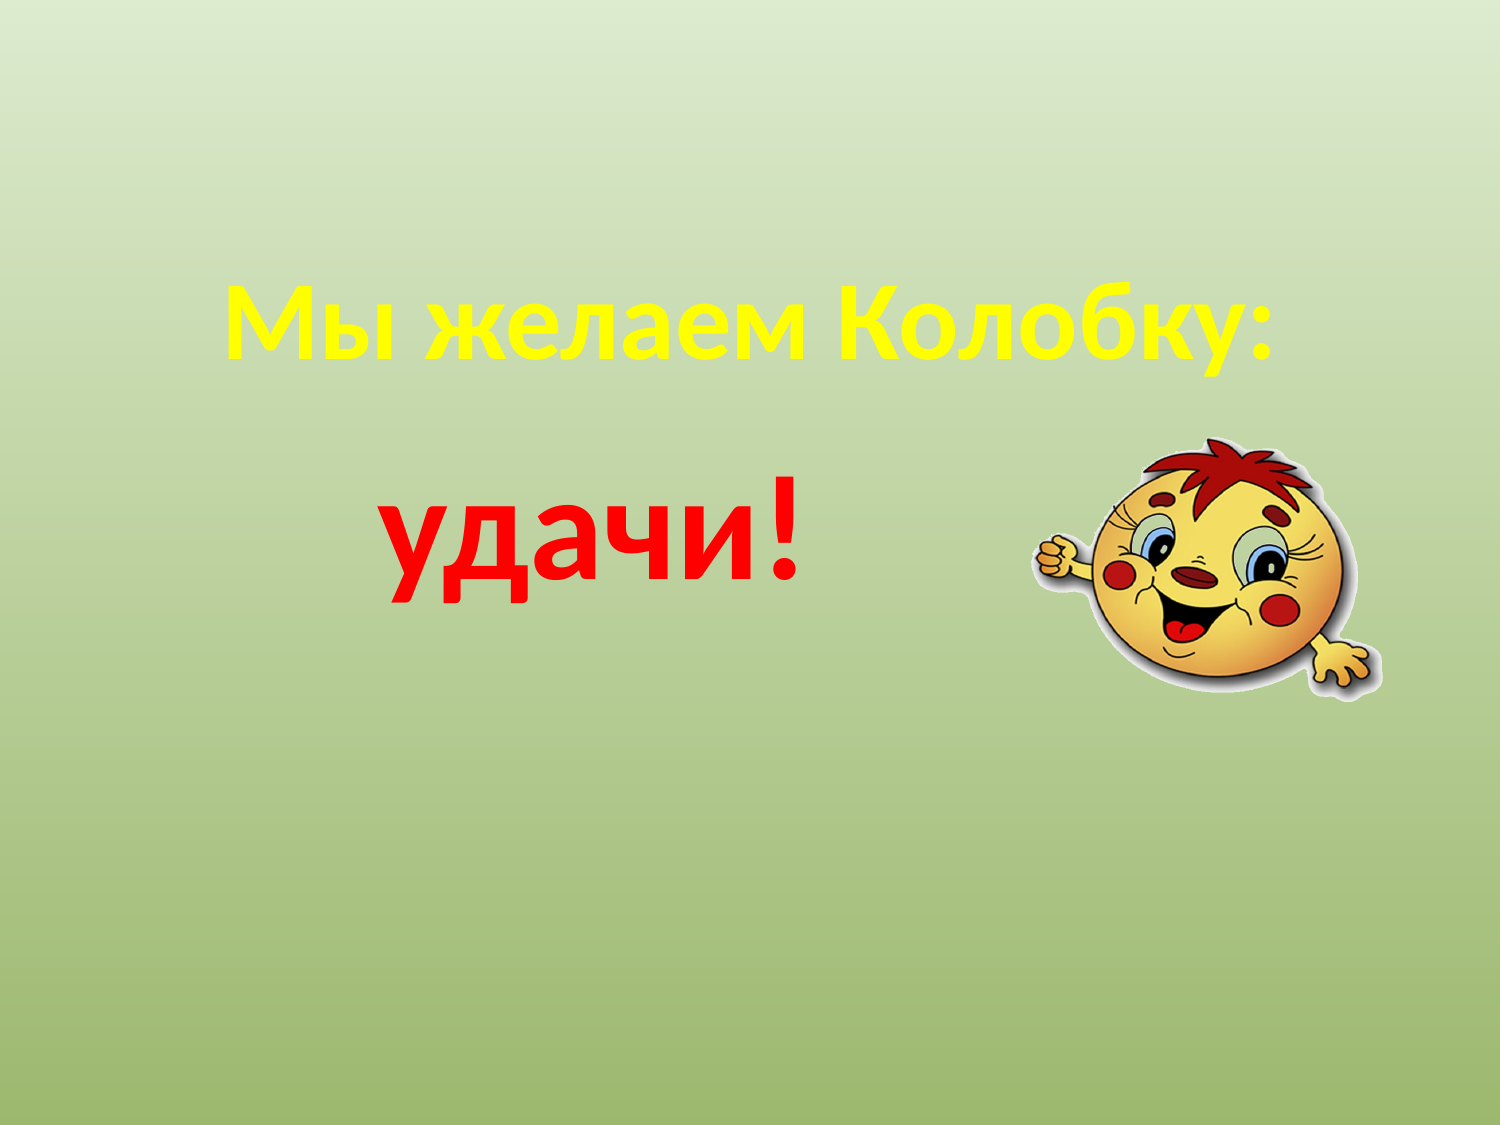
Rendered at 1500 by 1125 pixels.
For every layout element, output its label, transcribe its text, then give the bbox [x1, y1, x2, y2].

title Мы желаем Колобку: [112, 149, 1388, 432]
subtitle удачи! [53, 421, 1032, 705]
picture [1021, 432, 1388, 705]
text_box [353, 526, 814, 706]
